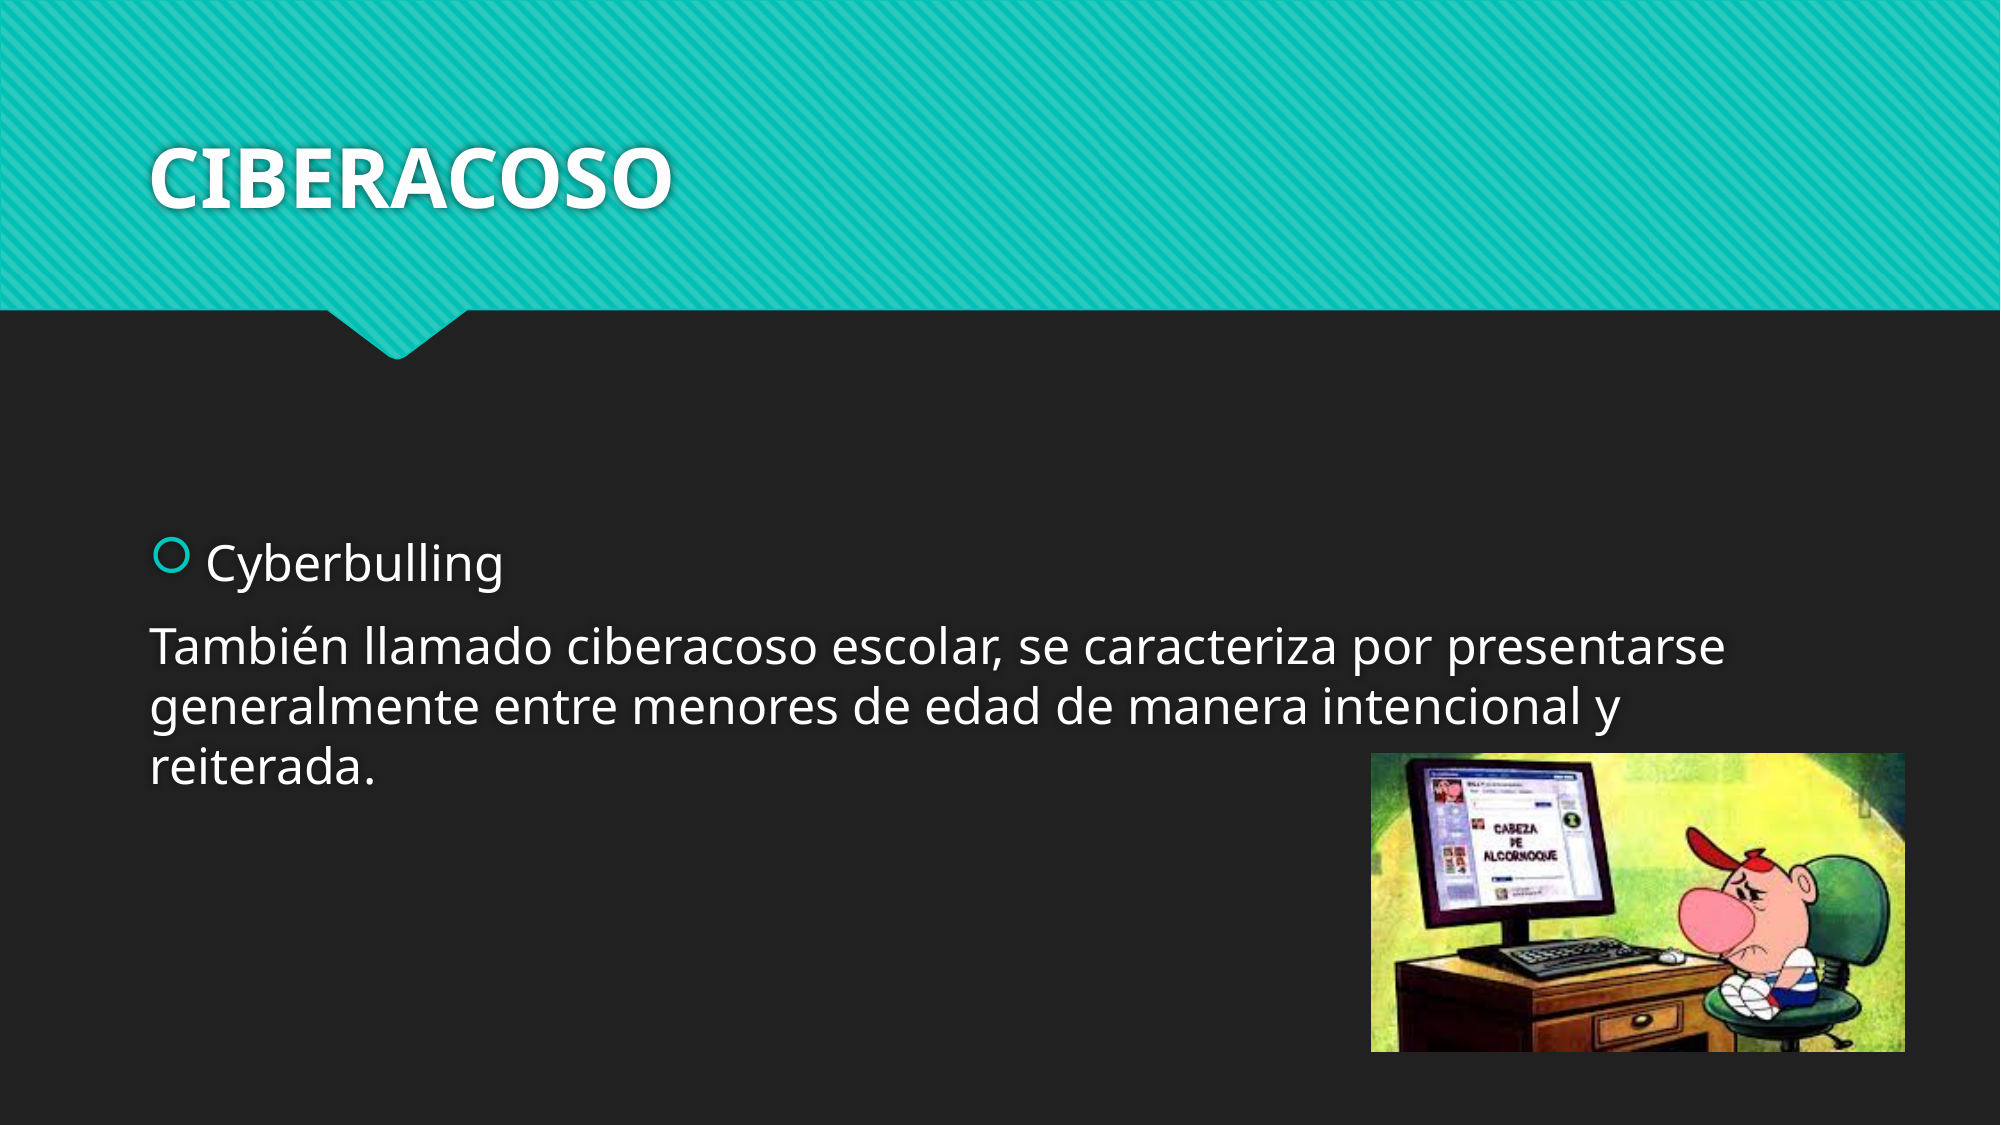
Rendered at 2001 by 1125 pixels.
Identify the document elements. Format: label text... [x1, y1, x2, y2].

list Cyberbulling También llamado ciberacoso escolar, se caracteriza por presentarse generalmente entre menores de edad de manera intencional y reiterada. [134, 364, 1866, 962]
title CIBERACOSO [132, 73, 1868, 233]
picture [1371, 753, 1905, 1052]
